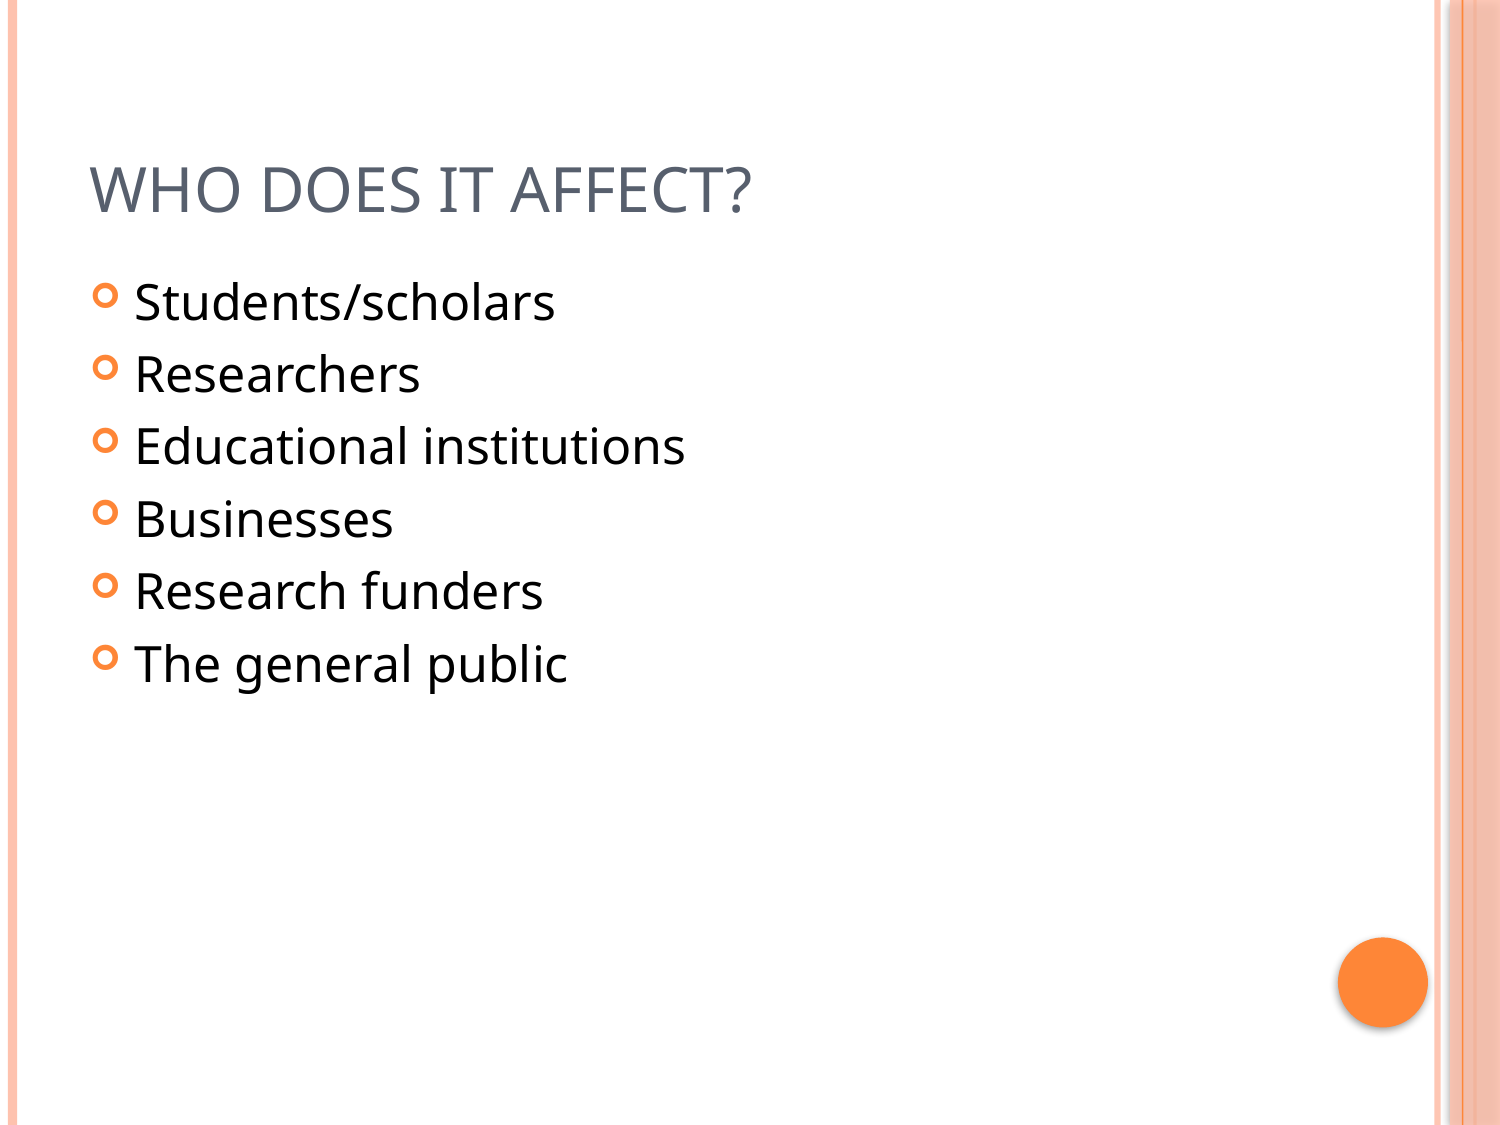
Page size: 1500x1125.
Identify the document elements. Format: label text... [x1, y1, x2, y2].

title WHO does it affect? [75, 45, 1300, 233]
list Students/scholars Researchers Educational institutions Businesses Research funders The general public [75, 262, 1300, 1062]
